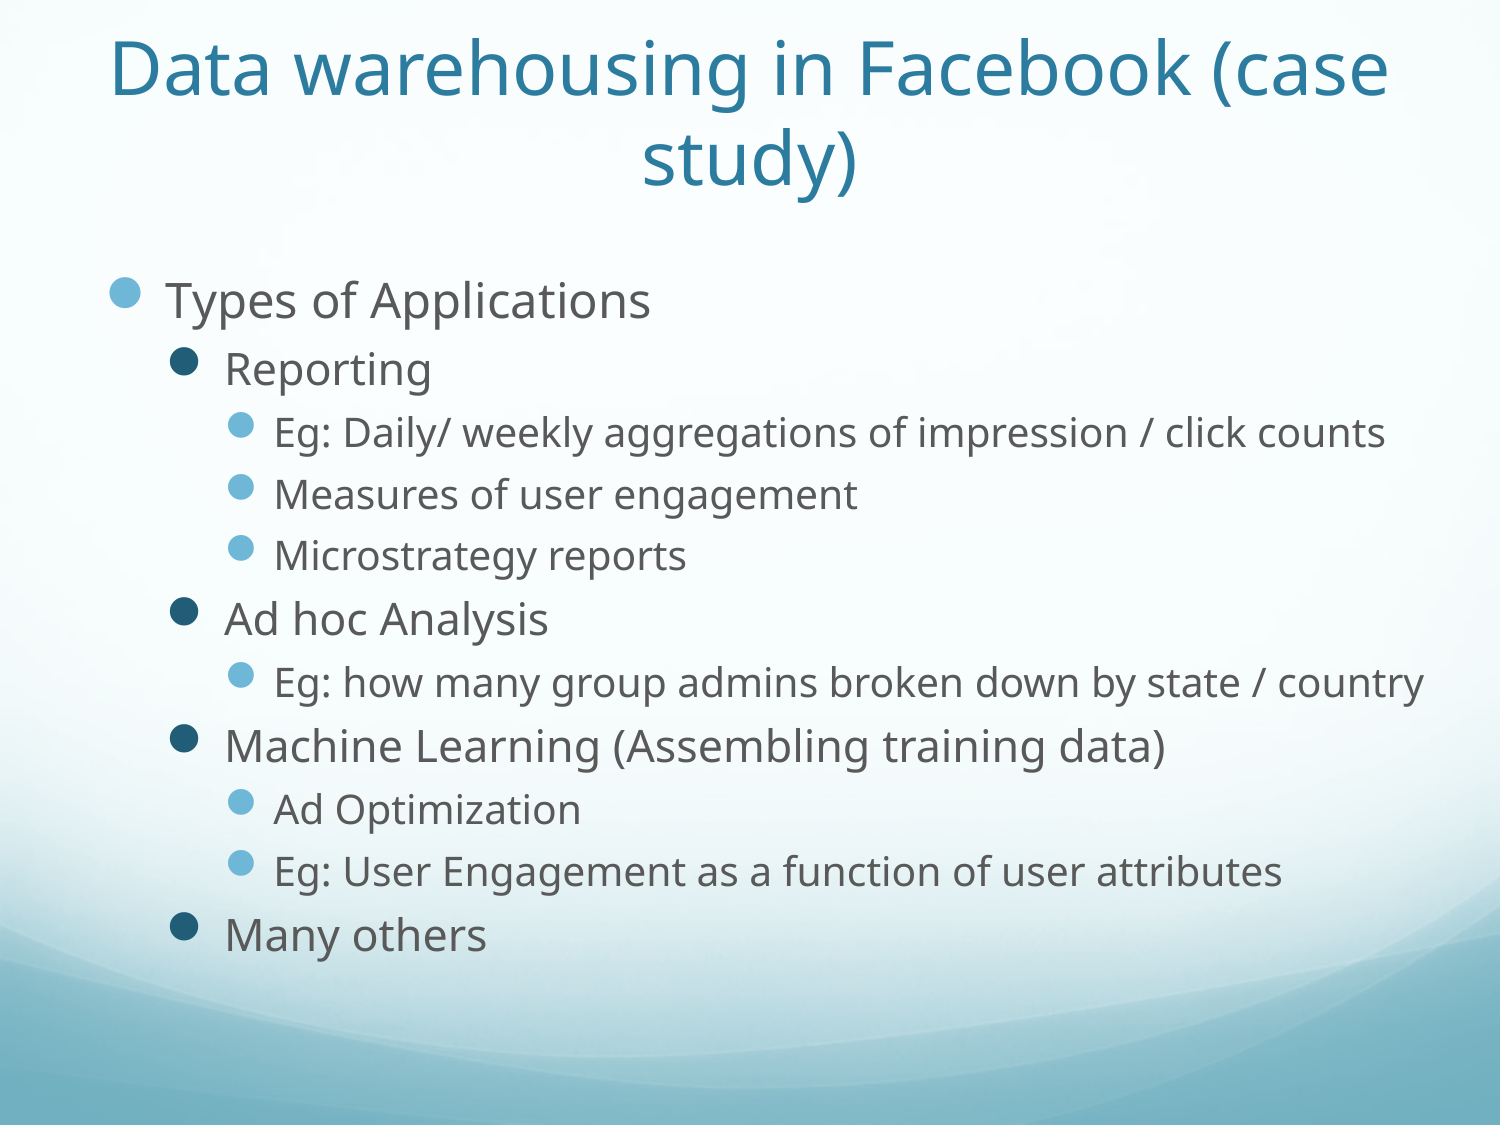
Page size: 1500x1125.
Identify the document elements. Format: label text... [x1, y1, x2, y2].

title Data warehousing in Facebook (case study) [90, 17, 1410, 209]
list Types of Applications Reporting Eg: Daily/ weekly aggregations of impression / click counts Measures of user engagement Microstrategy reports Ad hoc Analysis Eg: how many group admins broken down by state / country Machine Learning (Assembling training data) Ad Optimization Eg: User Engagement as a function of user attributes Many others [90, 262, 1459, 975]
